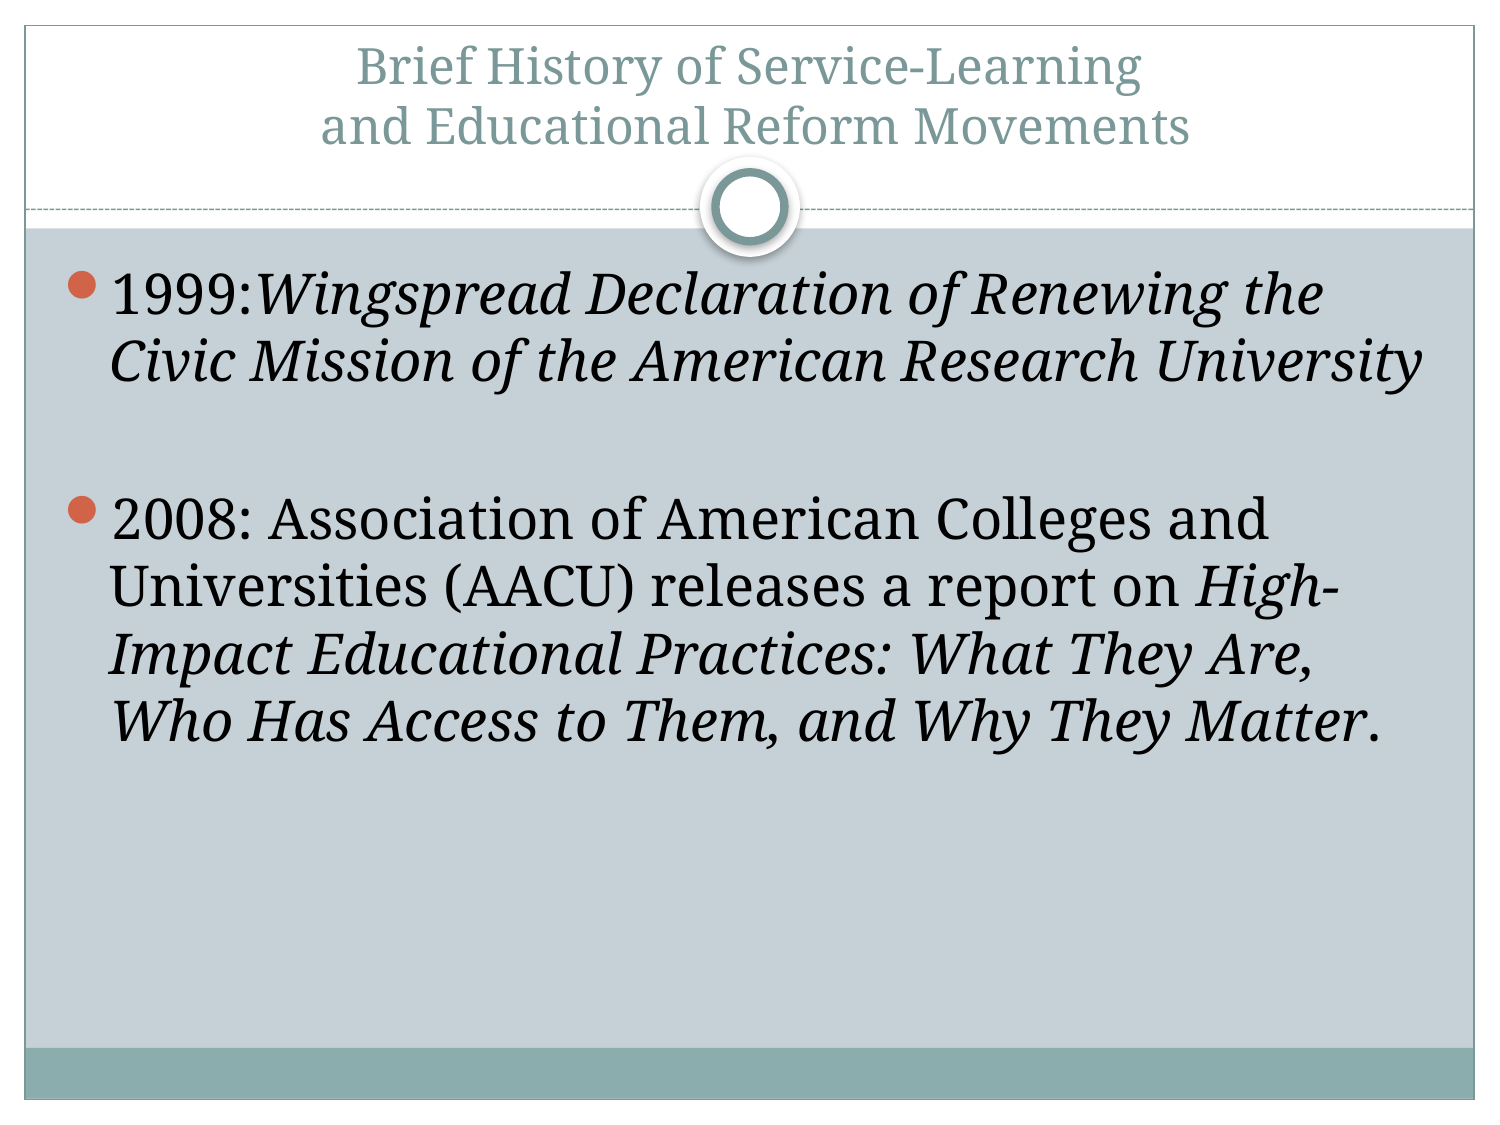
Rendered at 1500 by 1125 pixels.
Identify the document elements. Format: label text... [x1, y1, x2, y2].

title Brief History of Service-Learning and Educational Reform Movements [49, 37, 1450, 162]
list 1999:Wingspread Declaration of Renewing the Civic Mission of the American Research University 2008: Association of American Colleges and Universities (AACU) releases a report on High-Impact Educational Practices: What They Are, Who Has Access to Them, and Why They Matter. [49, 250, 1445, 1001]
